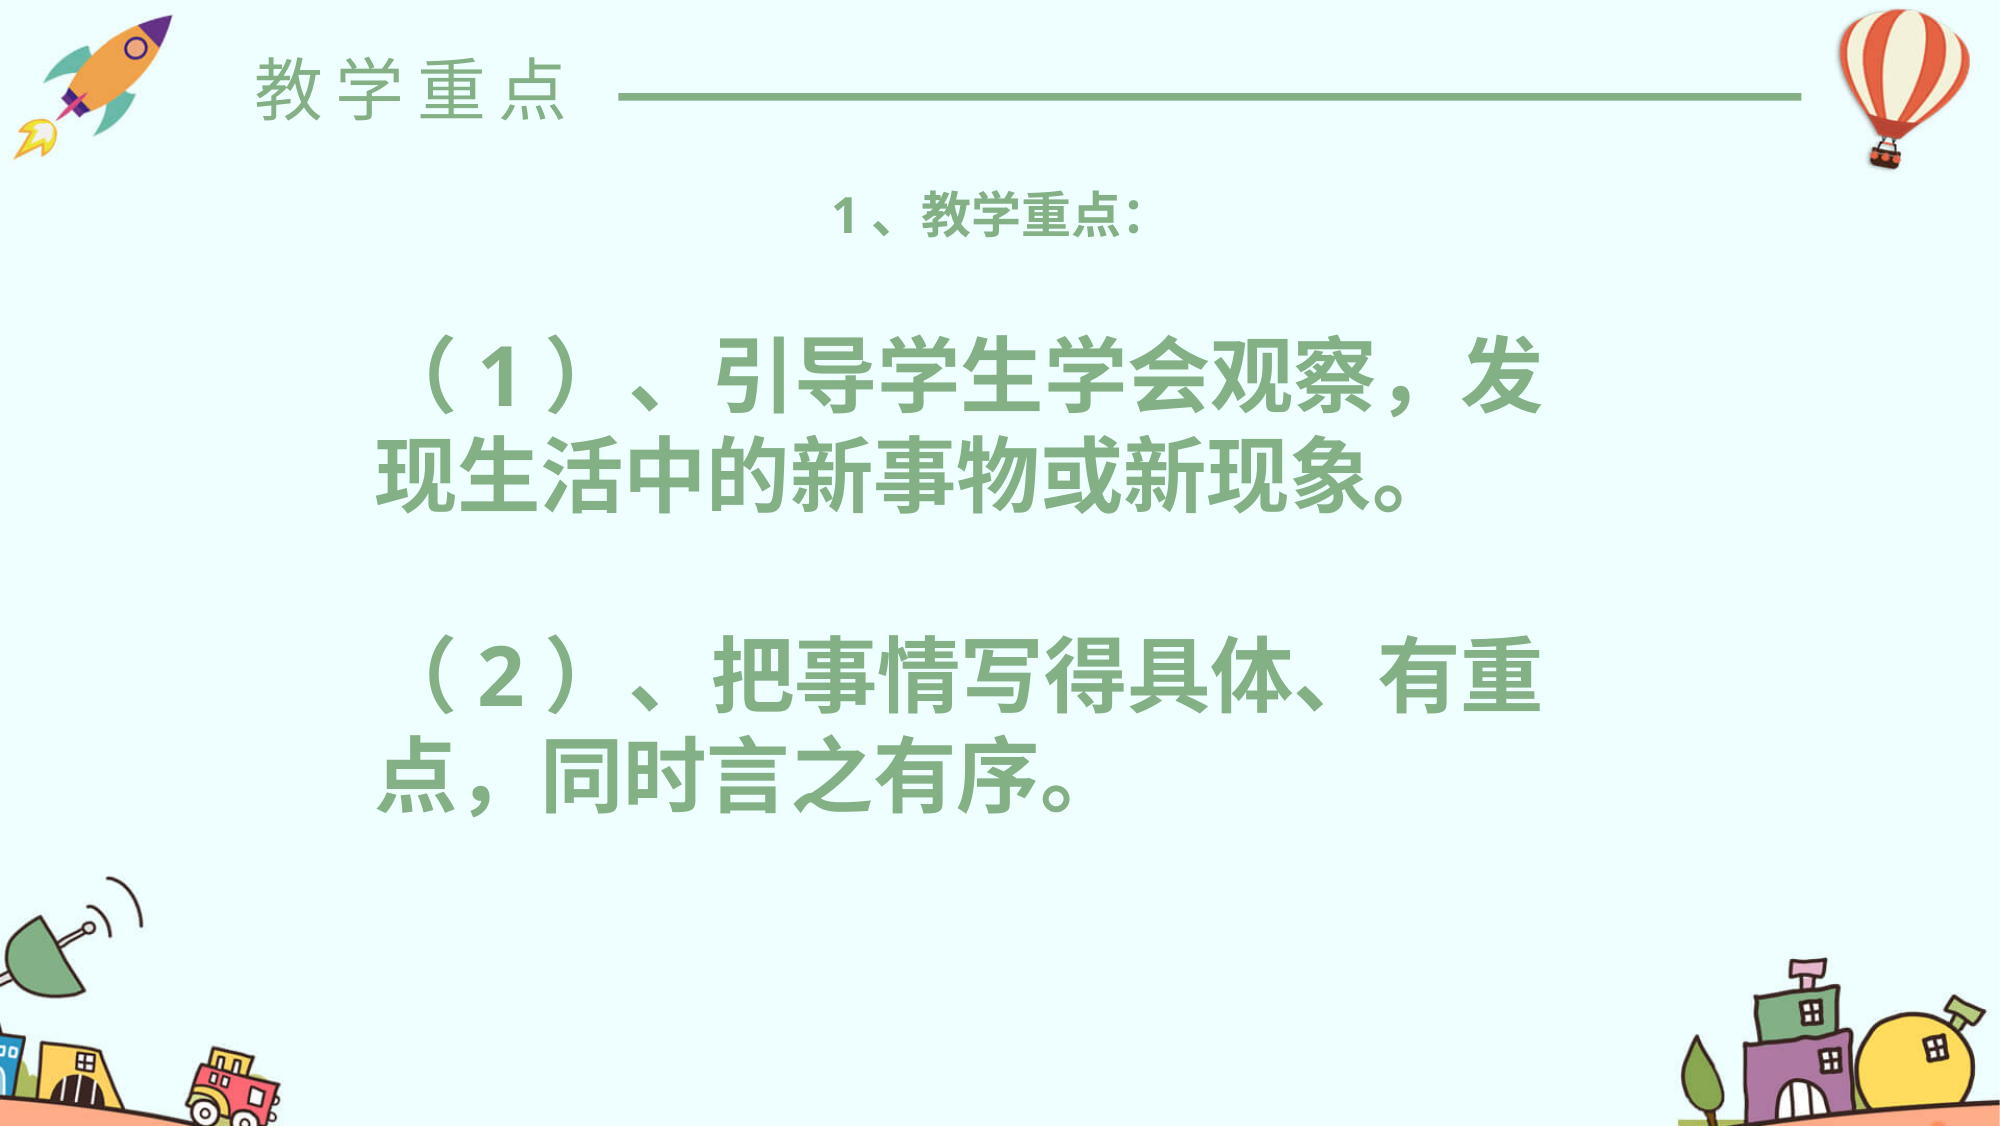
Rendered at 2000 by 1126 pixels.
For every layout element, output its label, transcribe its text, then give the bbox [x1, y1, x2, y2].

picture [0, 0, 2000, 1126]
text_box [143, 46, 1802, 131]
text_box （1）、引导学生学会观察，发现生活中的新事物或新现象。 （2）、把事情写得具体、有重点，同时言之有序。 [359, 315, 1641, 831]
text_box 1、教学重点： [816, 176, 1187, 252]
